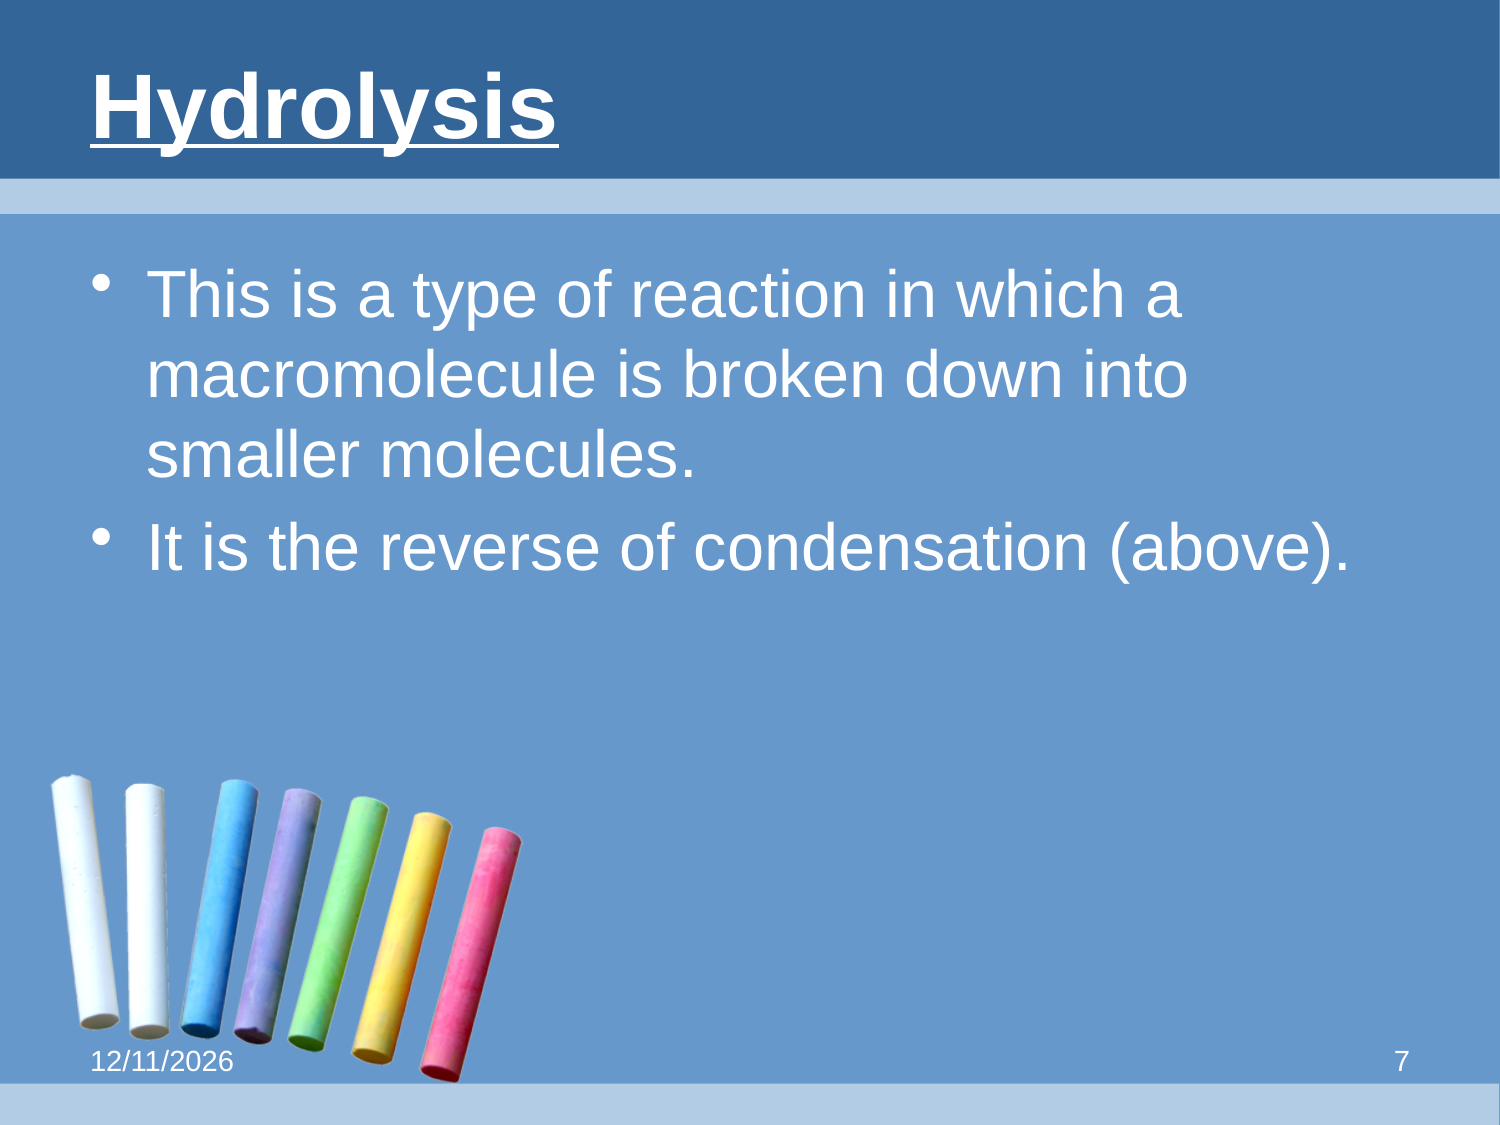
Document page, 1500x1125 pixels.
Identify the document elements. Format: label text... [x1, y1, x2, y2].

title Hydrolysis [74, 42, 1436, 162]
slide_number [74, 1034, 426, 1081]
list This is a type of reaction in which a macromolecule is broken down into smaller molecules. It is the reverse of condensation (above). [74, 243, 1436, 1000]
slide_number 7 [1074, 1034, 1426, 1081]
picture [35, 769, 532, 1087]
